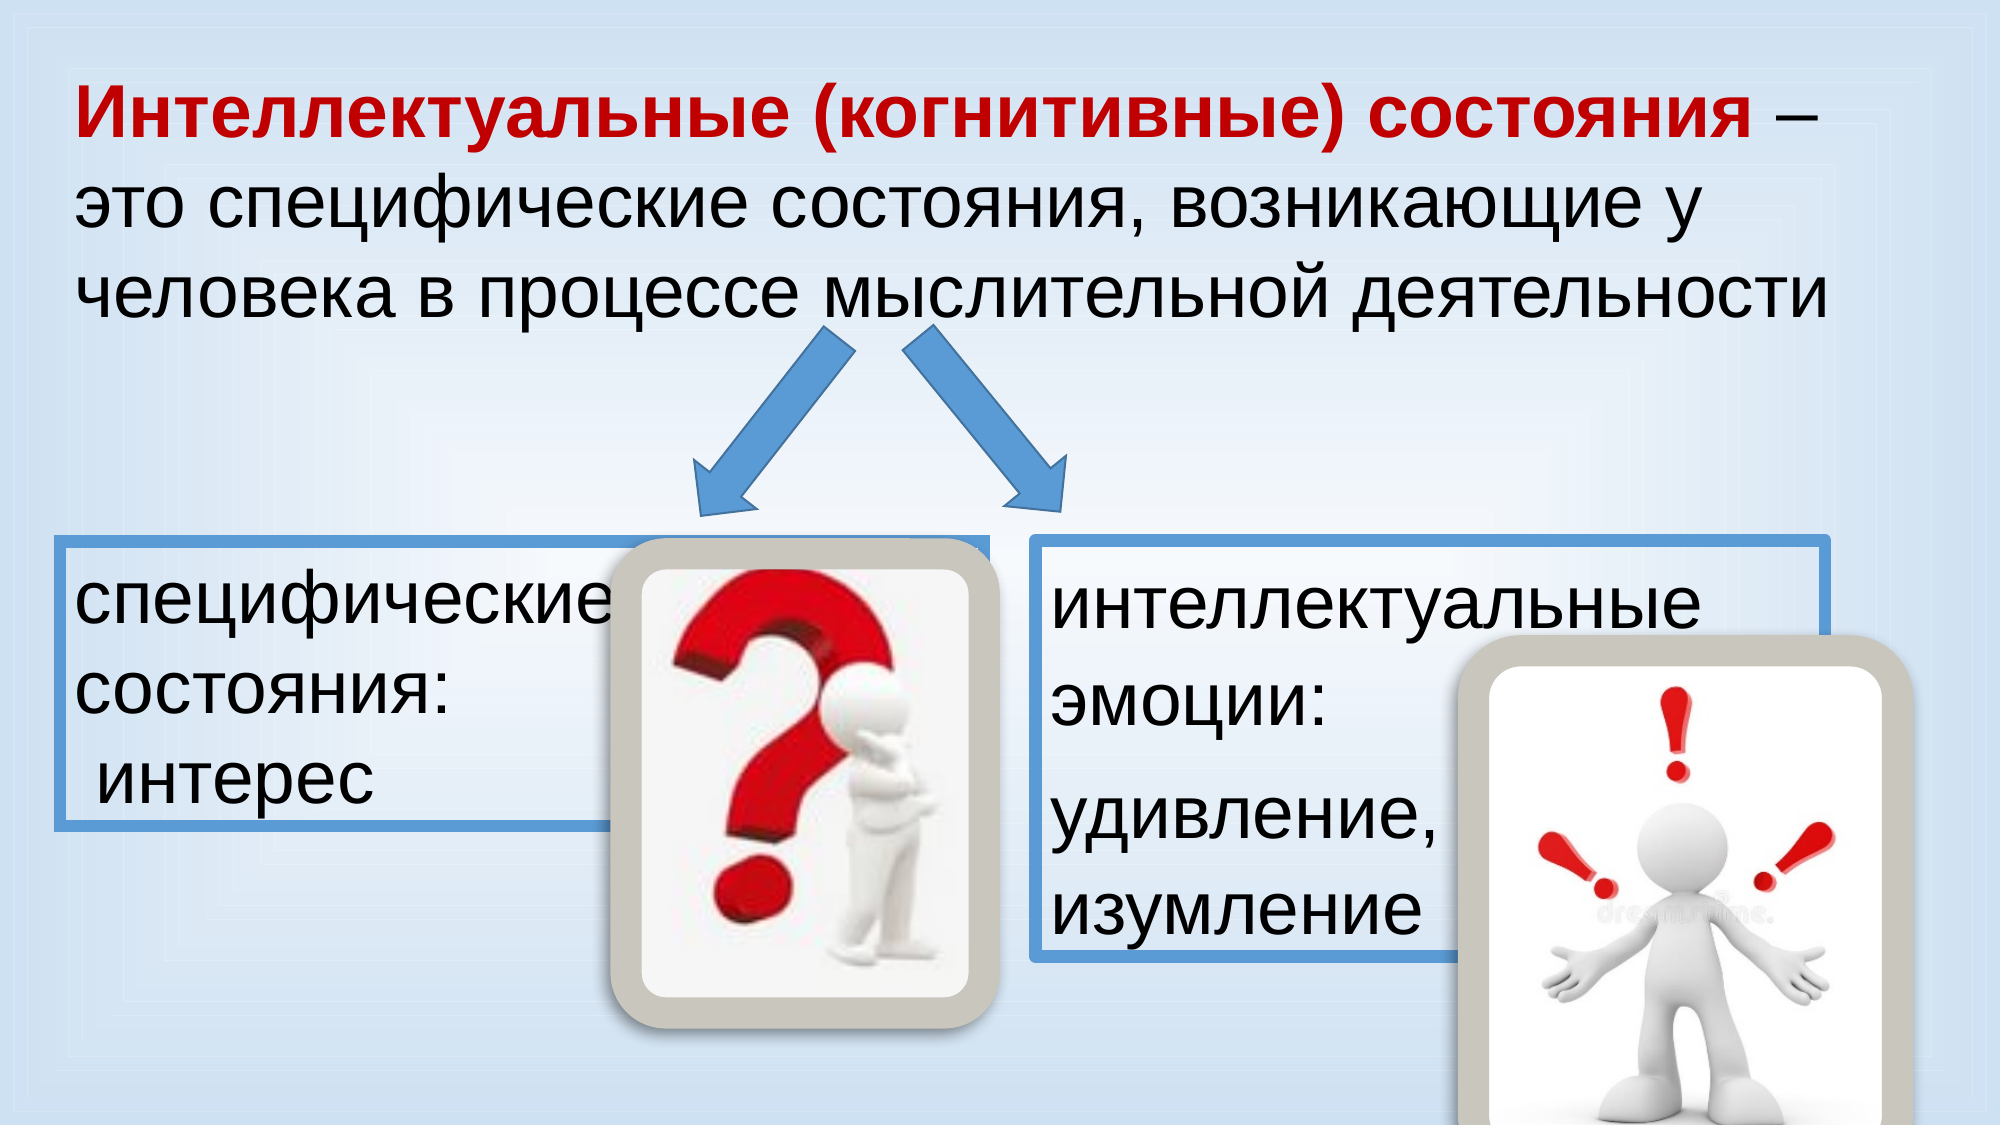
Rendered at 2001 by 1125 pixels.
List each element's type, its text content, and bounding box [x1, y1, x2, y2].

text_box специфические состояния: интерес [59, 540, 634, 827]
text_box Интеллектуальные (когнитивные) состояния – это специфические состояния, возникающие у человека в процессе мыслительной деятельности [59, 55, 1864, 430]
text_box [901, 323, 1068, 513]
picture [626, 553, 985, 1013]
text_box [692, 325, 857, 517]
picture [1473, 650, 1898, 1125]
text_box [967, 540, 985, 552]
text_box интеллектуальные эмоции: удивление, изумление [1035, 540, 1825, 957]
